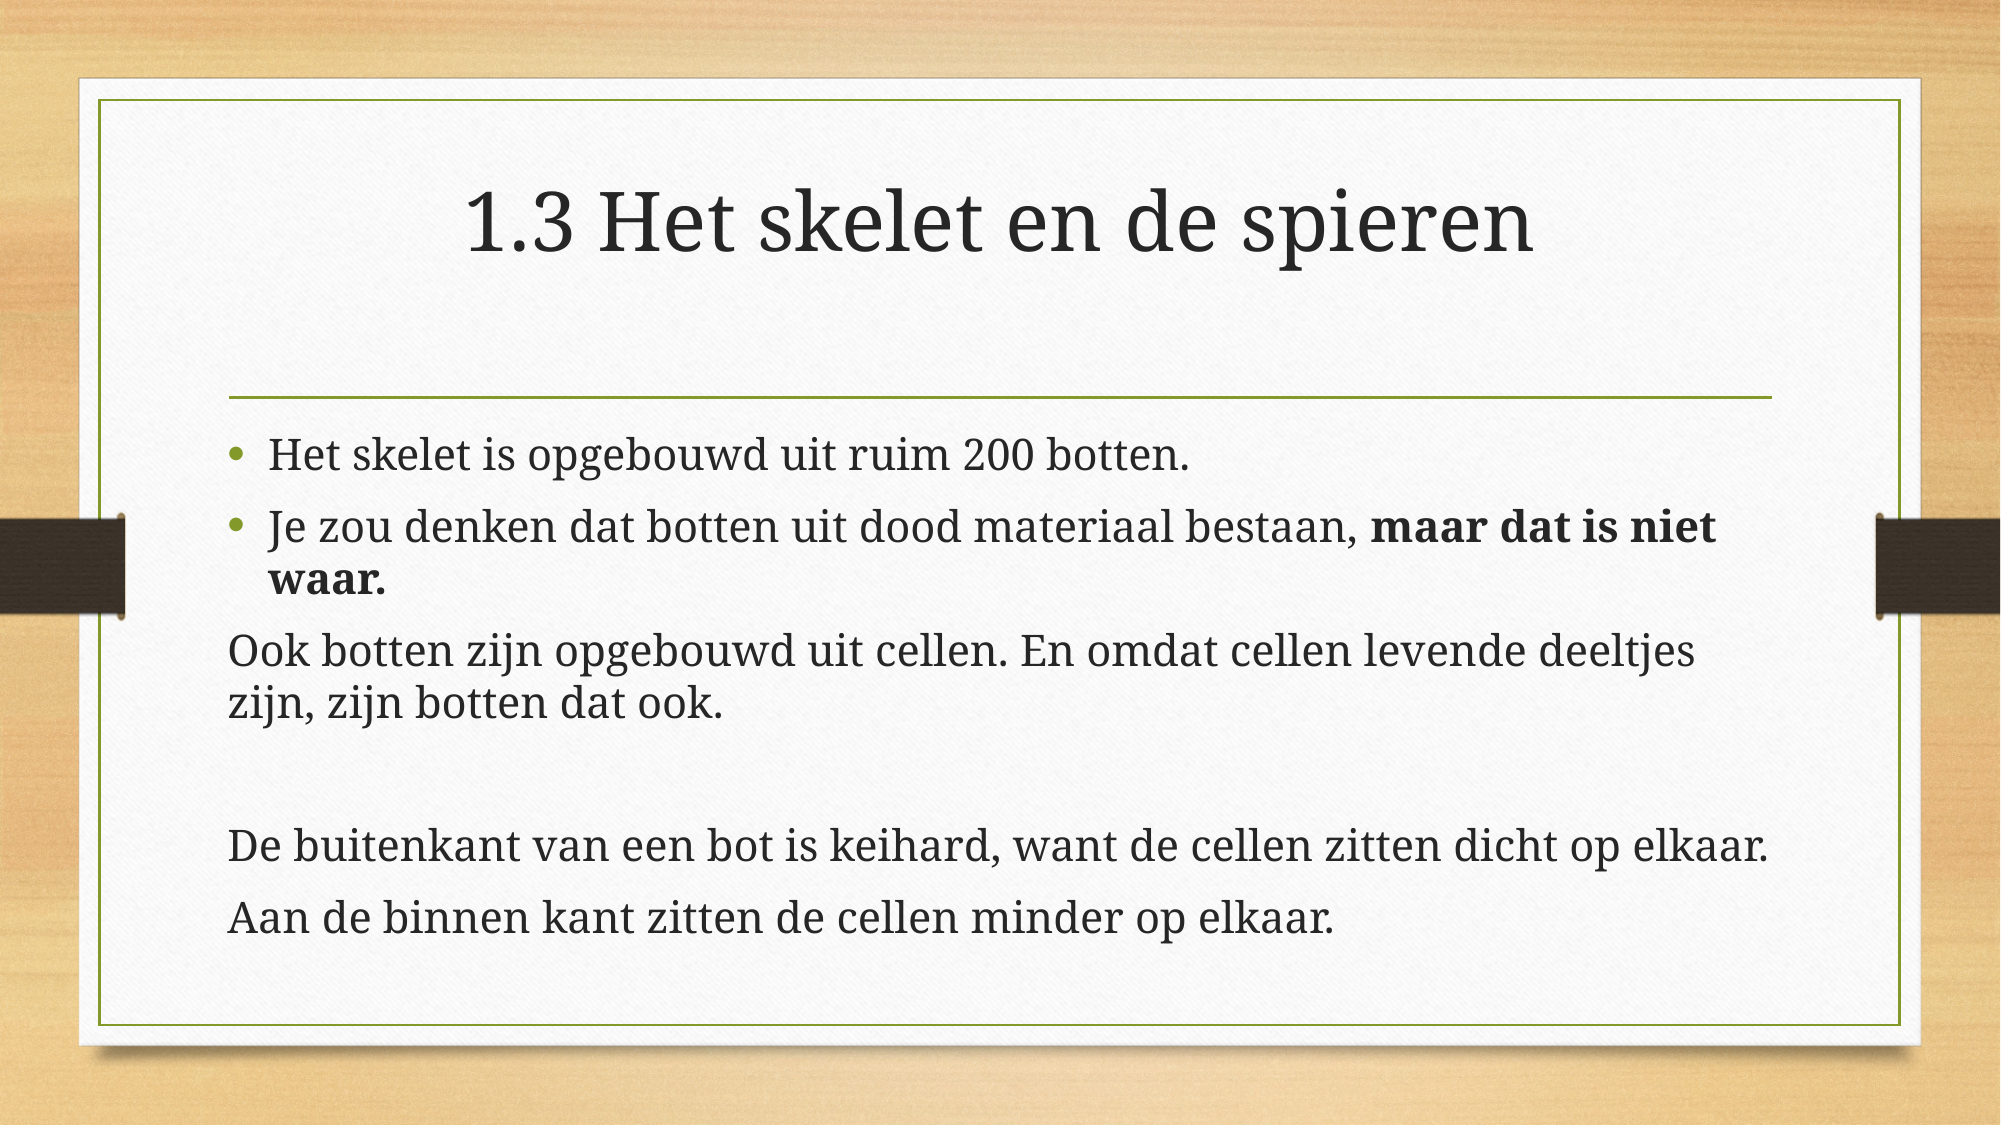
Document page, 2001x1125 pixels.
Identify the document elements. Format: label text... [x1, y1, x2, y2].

title 1.3 Het skelet en de spieren [212, 161, 1788, 375]
list Het skelet is opgebouwd uit ruim 200 botten. Je zou denken dat botten uit dood materiaal bestaan, maar dat is niet waar. Ook botten zijn opgebouwd uit cellen. En omdat cellen levende deeltjes zijn, zijn botten dat ook. De buitenkant van een bot is keihard, want de cellen zitten dicht op elkaar. Aan de binnen kant zitten de cellen minder op elkaar. [212, 419, 1788, 964]
picture [0, 0, 2001, 1125]
